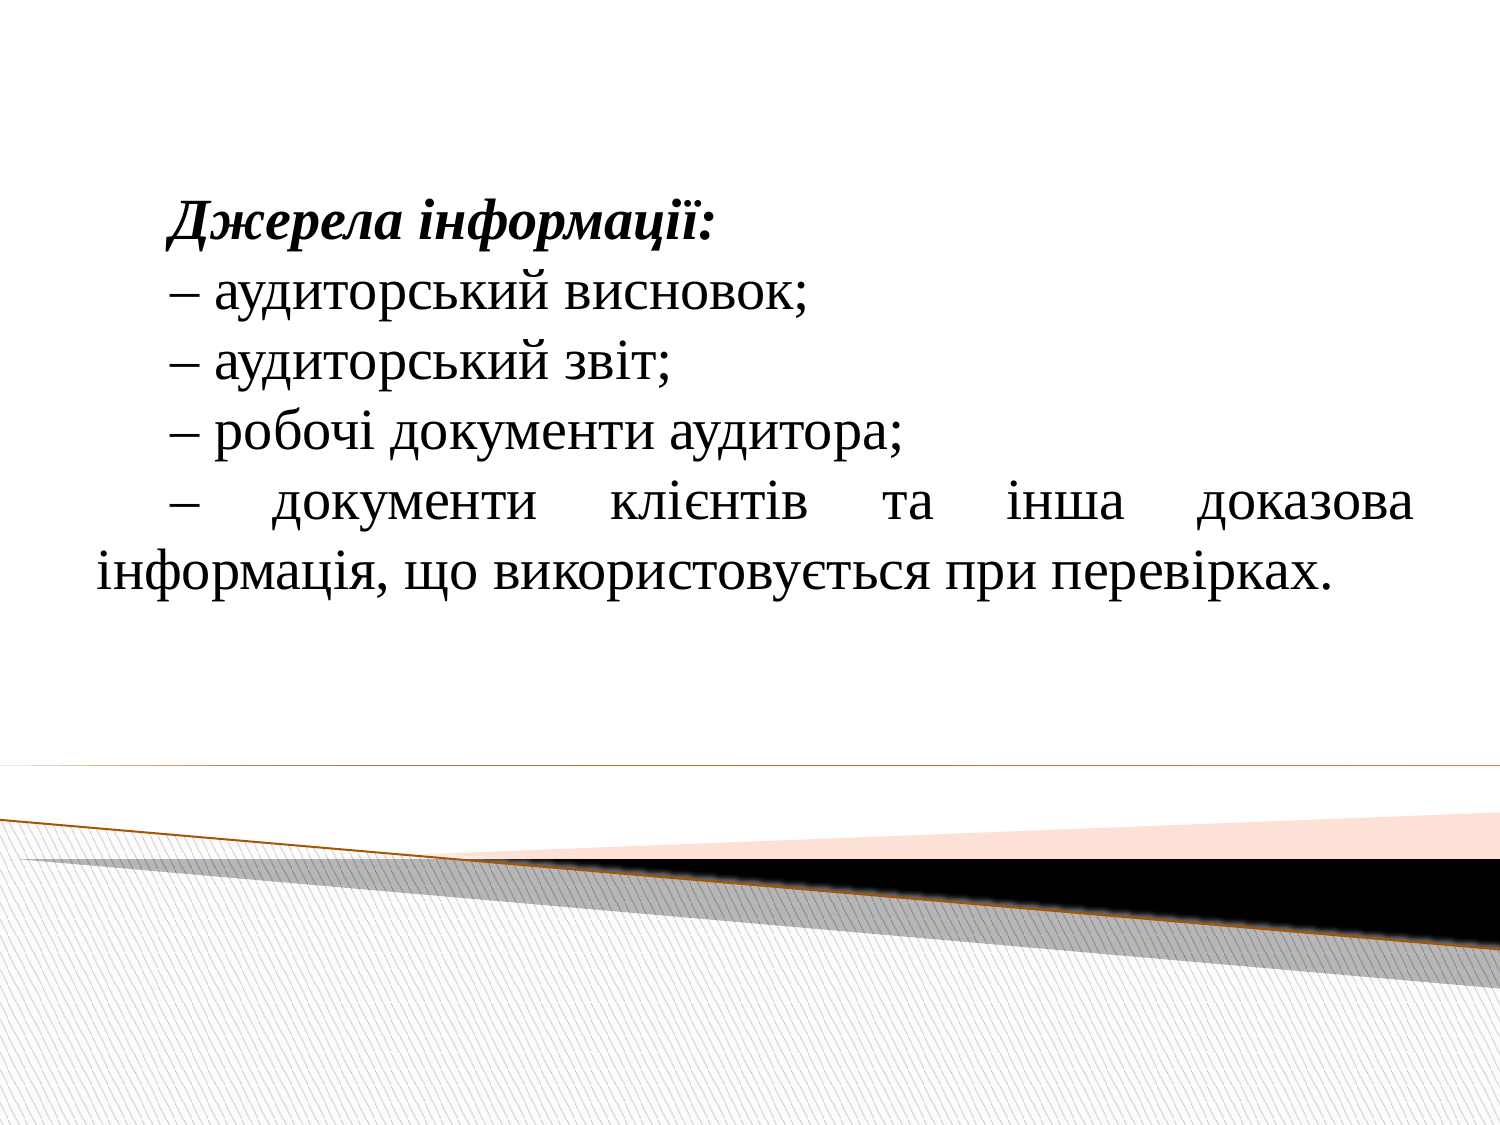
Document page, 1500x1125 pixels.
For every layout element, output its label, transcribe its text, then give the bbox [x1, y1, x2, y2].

text_box Джерела інформації: – аудиторський висновок; – аудиторський звіт; – робочі документи аудитора; – документи клієнтів та інша доказова інформація, що використовується при перевірках. [81, 173, 1430, 609]
